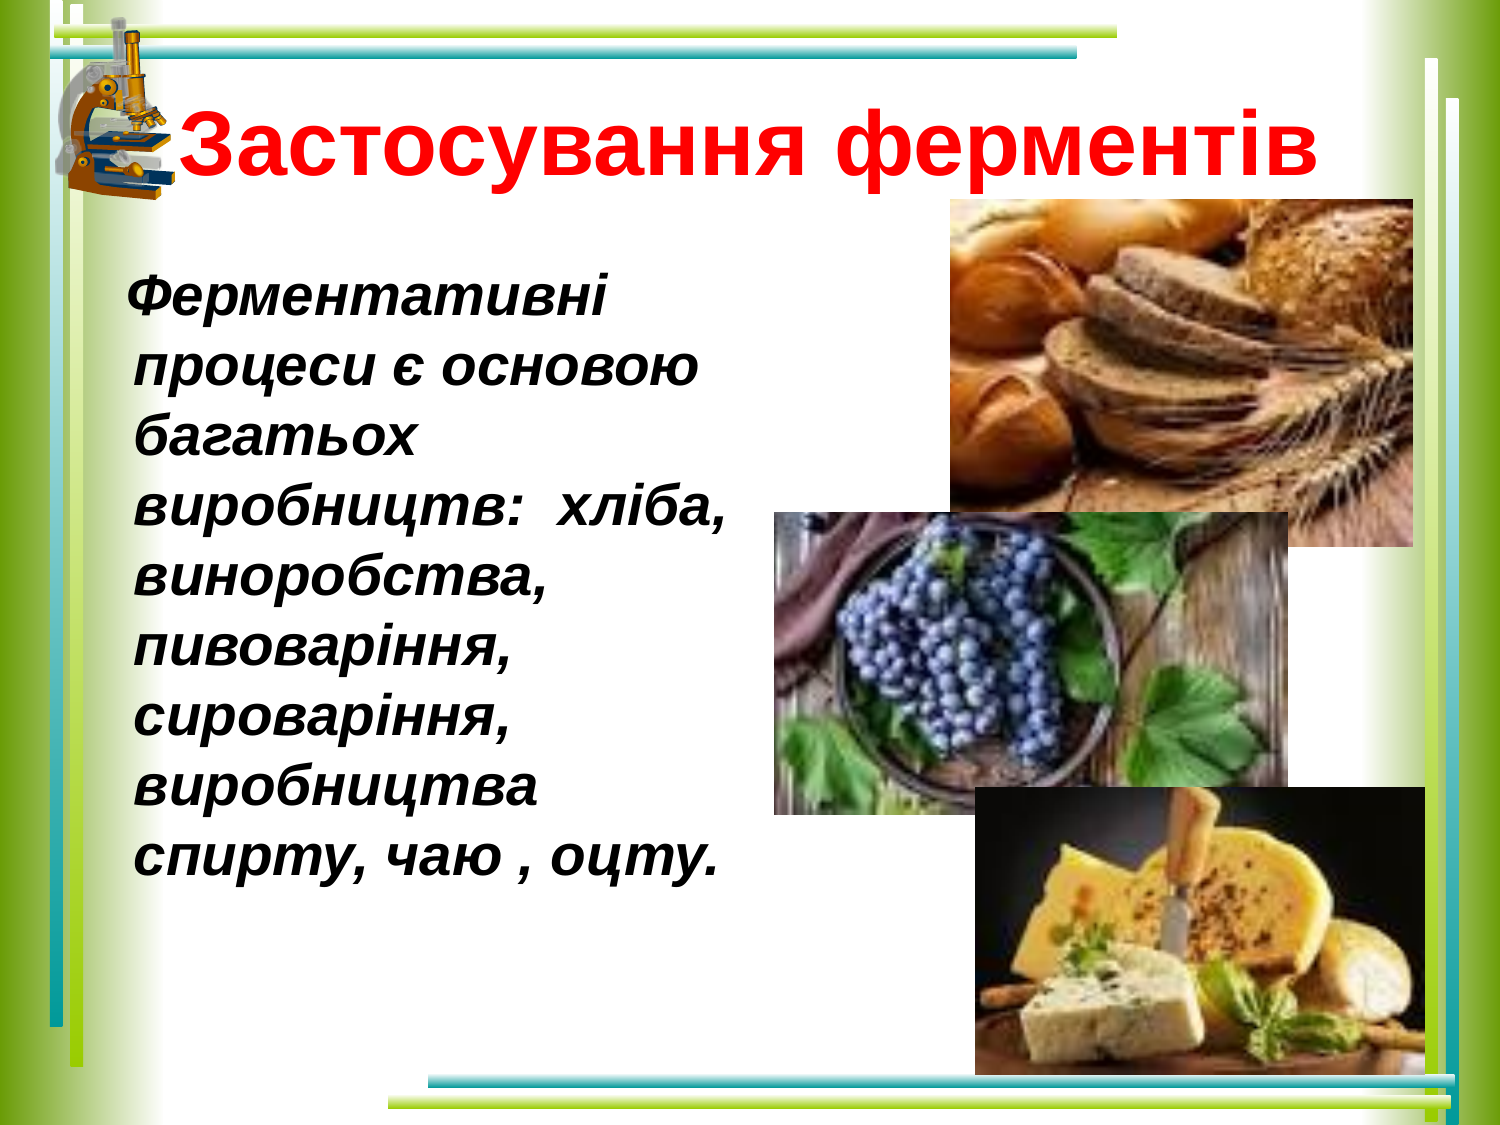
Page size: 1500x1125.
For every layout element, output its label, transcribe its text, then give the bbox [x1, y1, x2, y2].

picture [774, 512, 1426, 1076]
list Ферментативні процеси є основою багатьох виробництв: хліба, виноробства, пивоваріння, сироваріння, виробництва спирту, чаю , оцту. [62, 249, 801, 1006]
title Застосування ферментів [74, 44, 1426, 233]
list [949, 199, 1413, 548]
